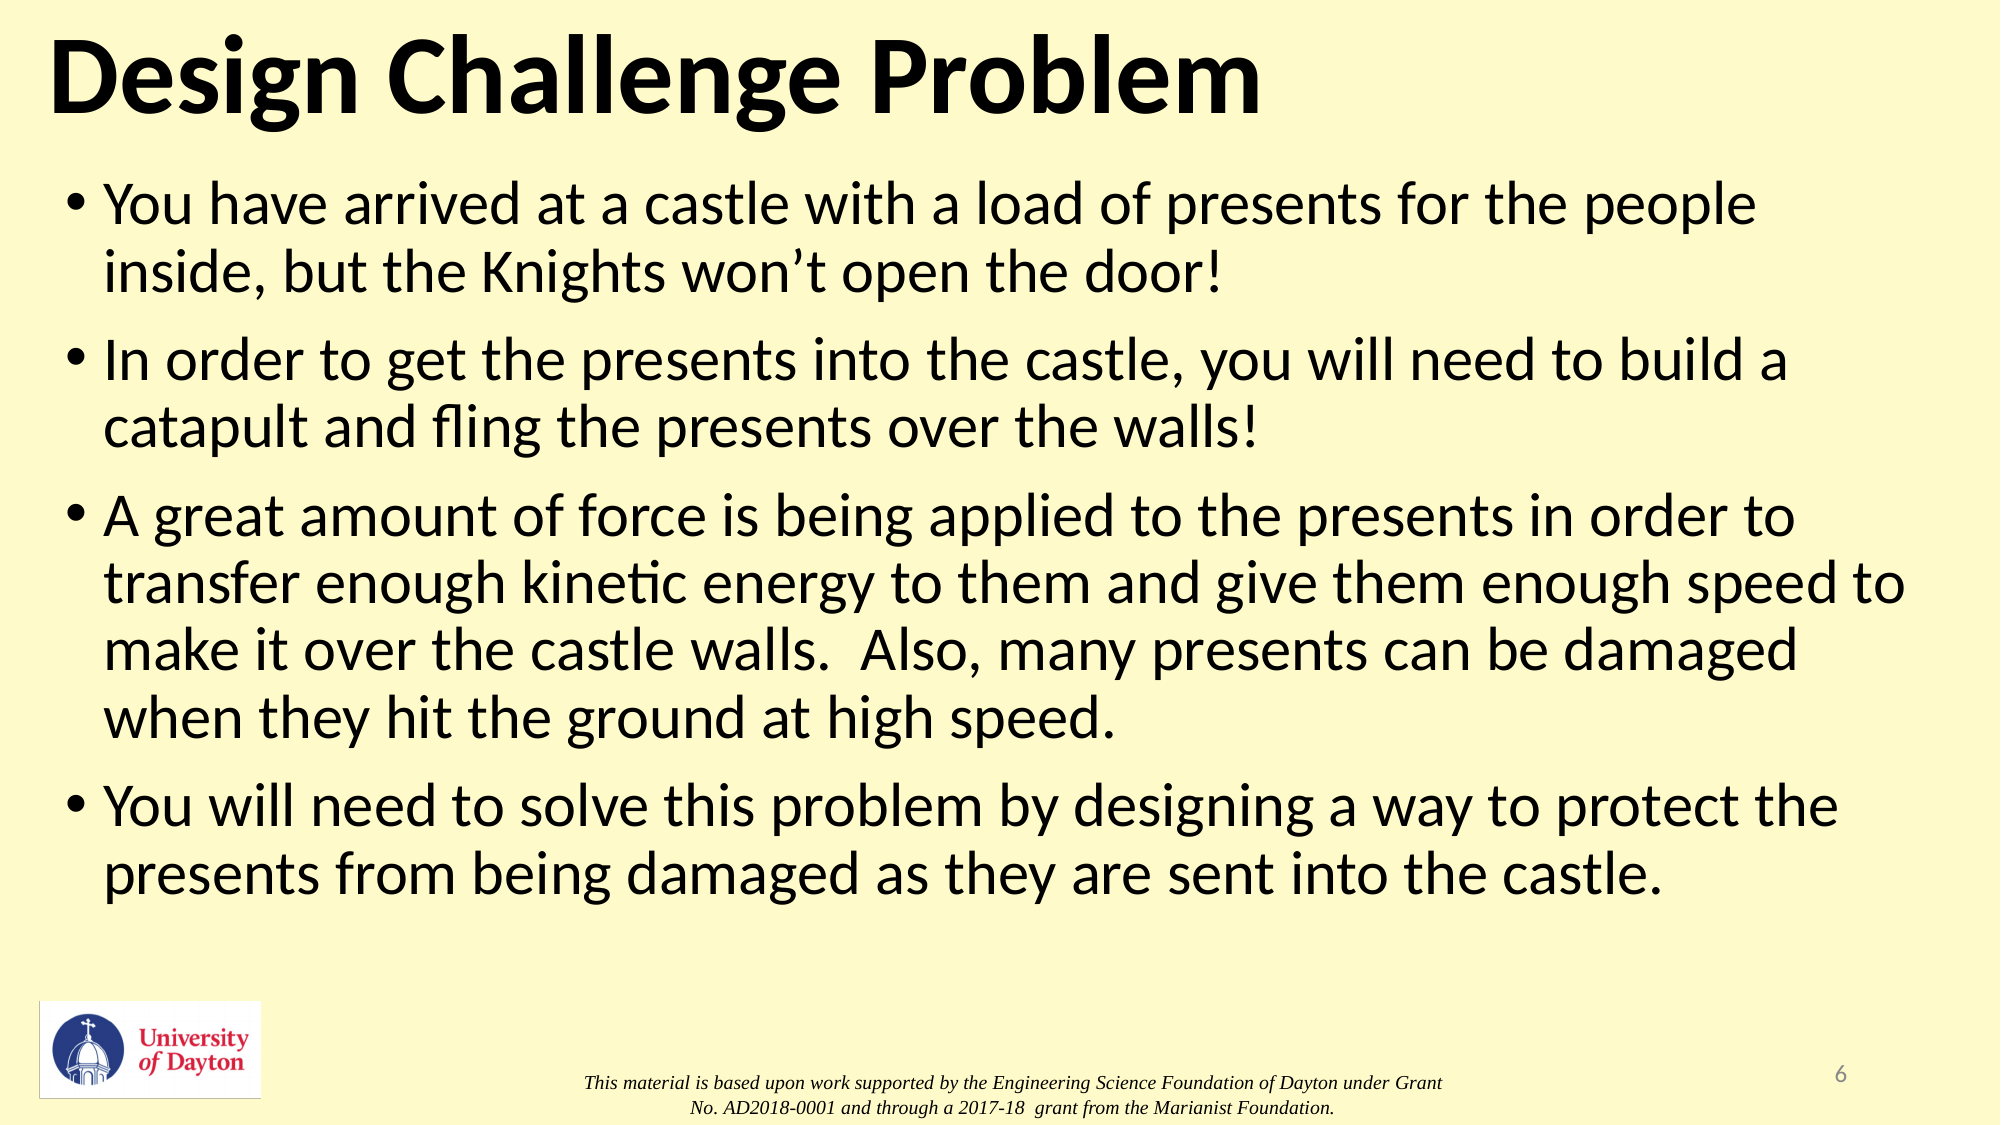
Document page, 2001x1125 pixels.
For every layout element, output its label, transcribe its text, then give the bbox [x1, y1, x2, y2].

list You have arrived at a castle with a load of presents for the people inside, but the Knights won’t open the door! In order to get the presents into the castle, you will need to build a catapult and fling the presents over the walls! A great amount of force is being applied to the presents in order to transfer enough kinetic energy to them and give them enough speed to make it over the castle walls. Also, many presents can be damaged when they hit the ground at high speed. You will need to solve this problem by designing a way to protect the presents from being damaged as they are sent into the castle. [50, 163, 1949, 984]
picture [0, 855, 301, 1125]
text_box Design Challenge Problem [33, 46, 1759, 217]
